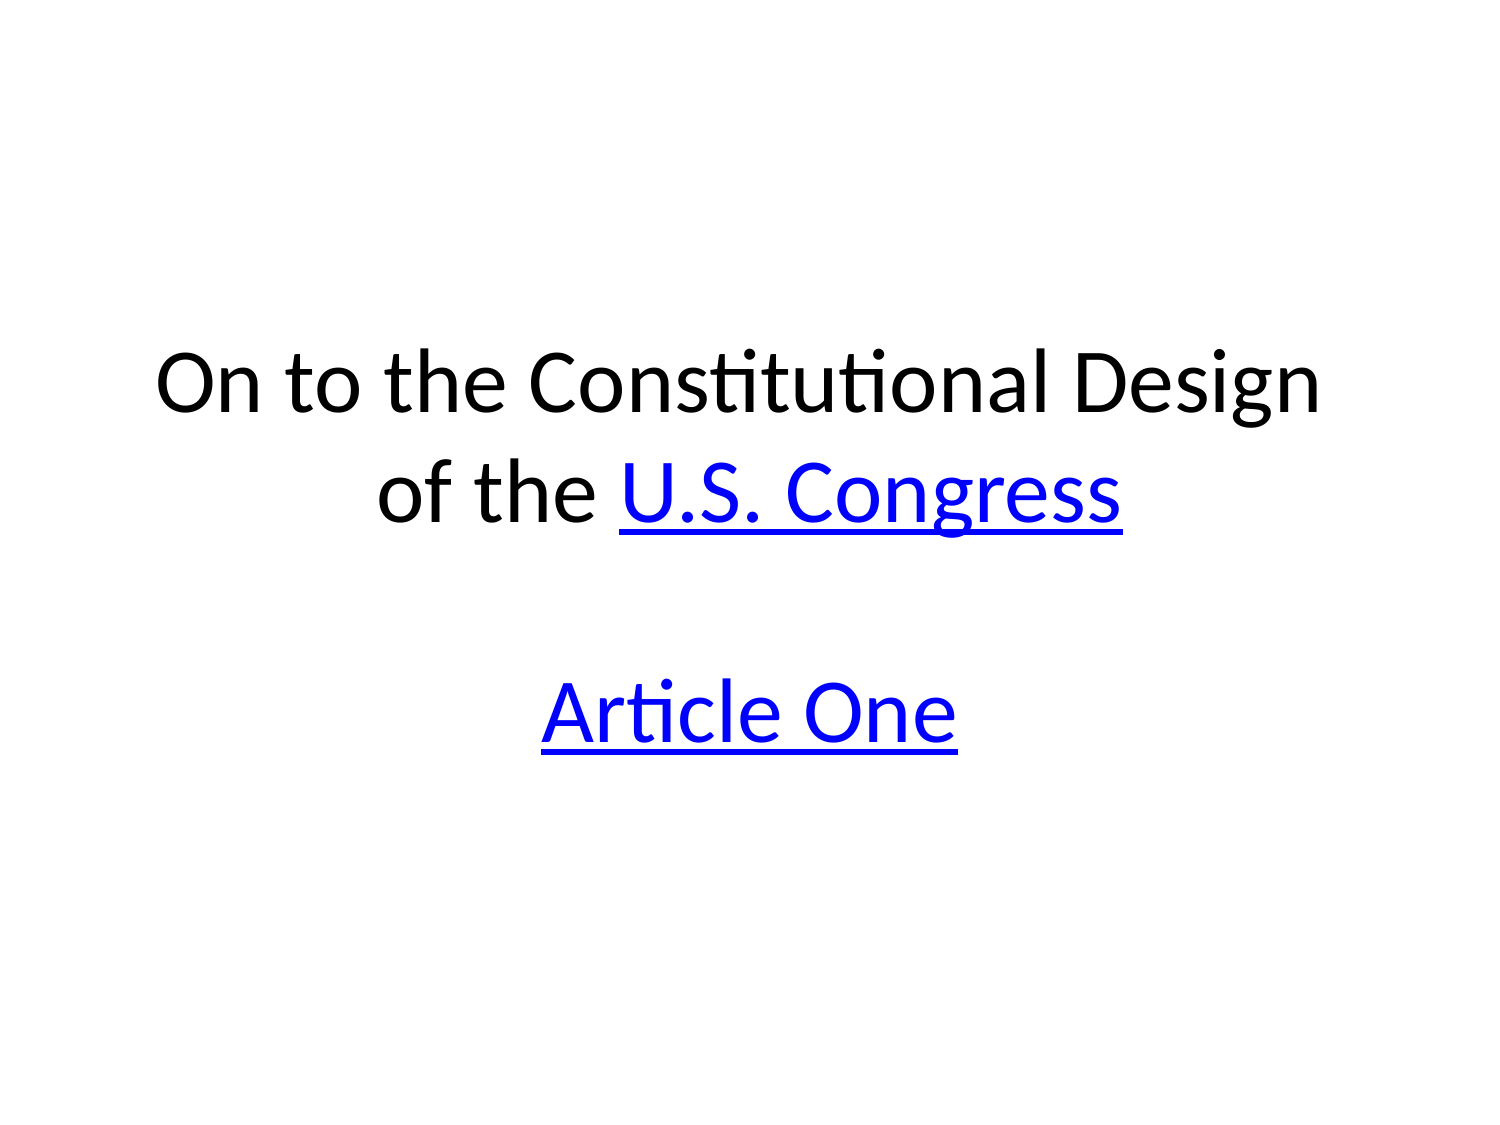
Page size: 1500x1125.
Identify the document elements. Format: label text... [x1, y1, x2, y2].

title On to the Constitutional Design of the U.S. Congress Article One [74, 44, 1426, 1038]
